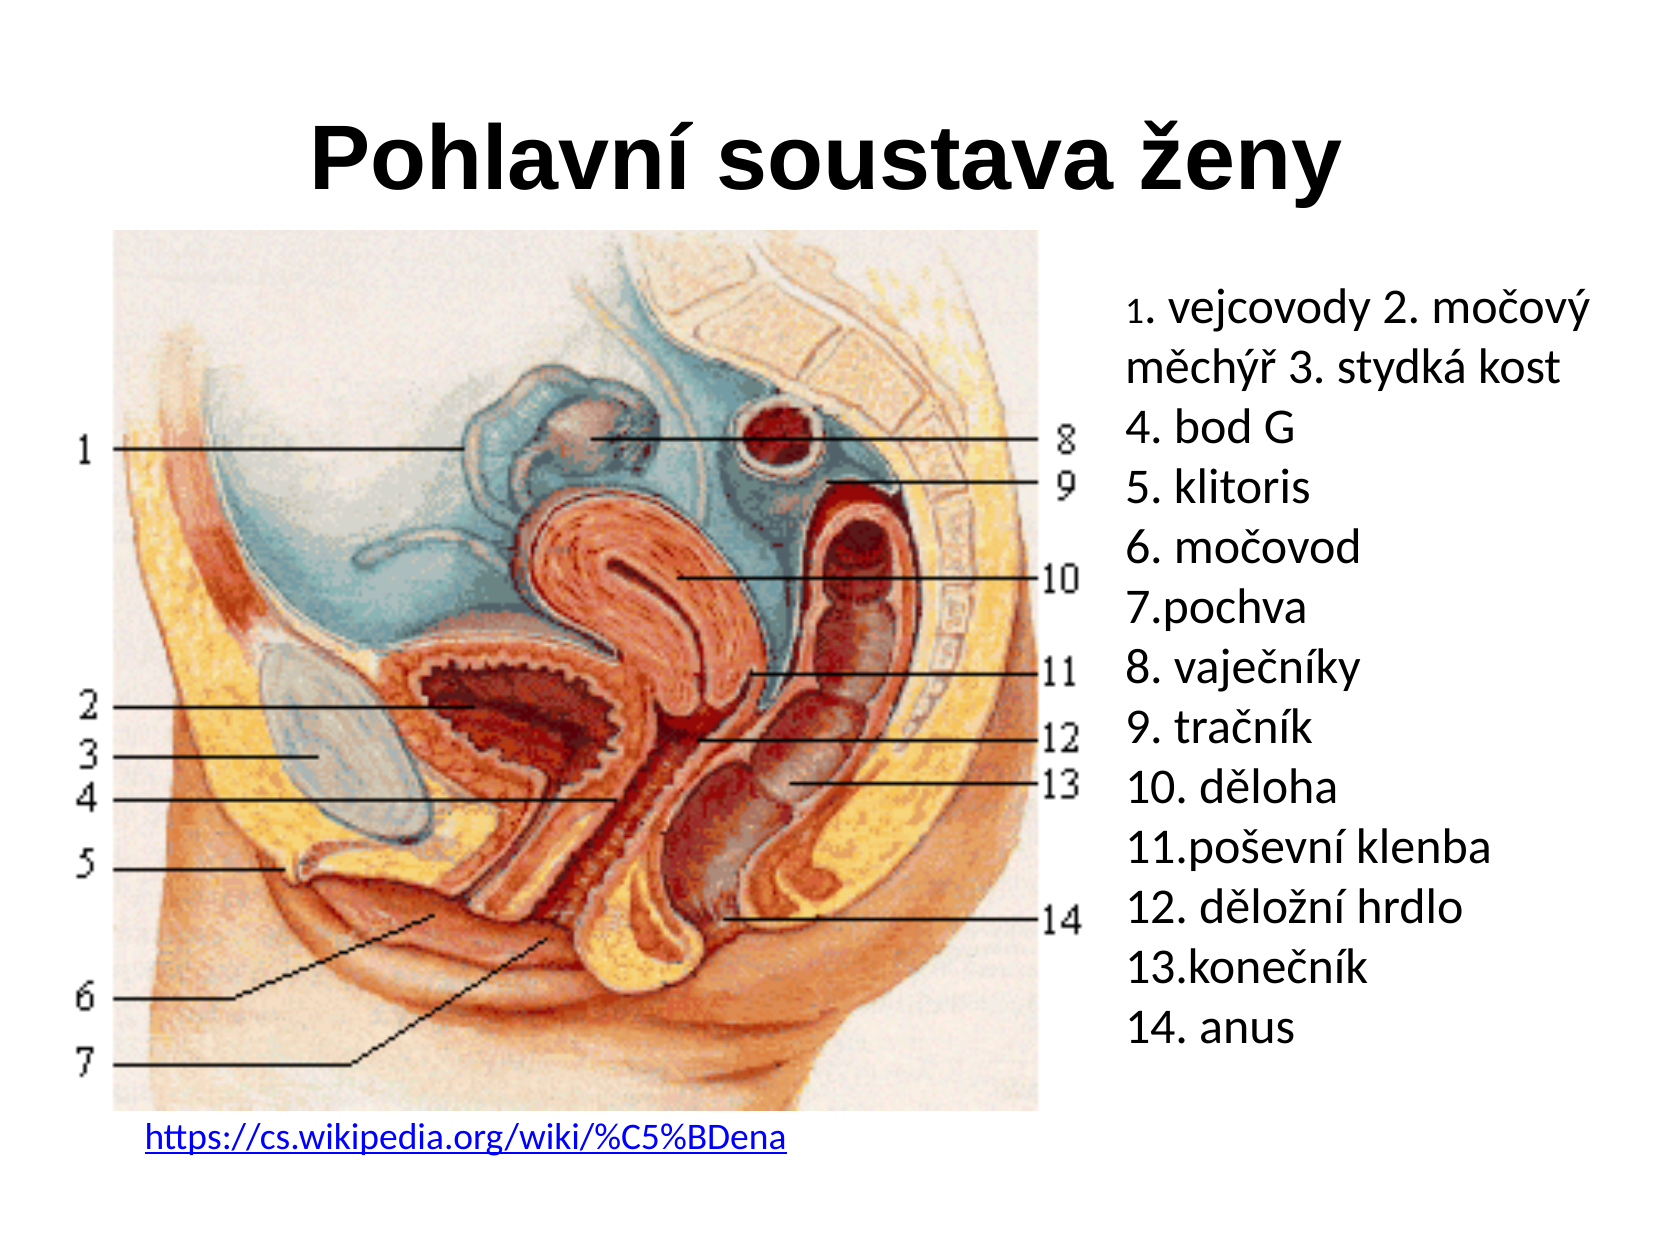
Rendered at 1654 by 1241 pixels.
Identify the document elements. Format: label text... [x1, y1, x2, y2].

text_box https://cs.wikipedia.org/wiki/%C5%BDena [129, 1104, 1524, 1164]
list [58, 229, 1099, 1112]
title Pohlavní soustava ženy [82, 49, 1571, 257]
text_box 1. vejcovody 2. močový měchýř 3. stydká kost 4. bod G 5. klitoris 6. močovod 7.pochva 8. vaječníky 9. tračník 10. děloha 11.poševní klenba 12. děložní hrdlo 13.konečník 14. anus [1110, 265, 1607, 1061]
